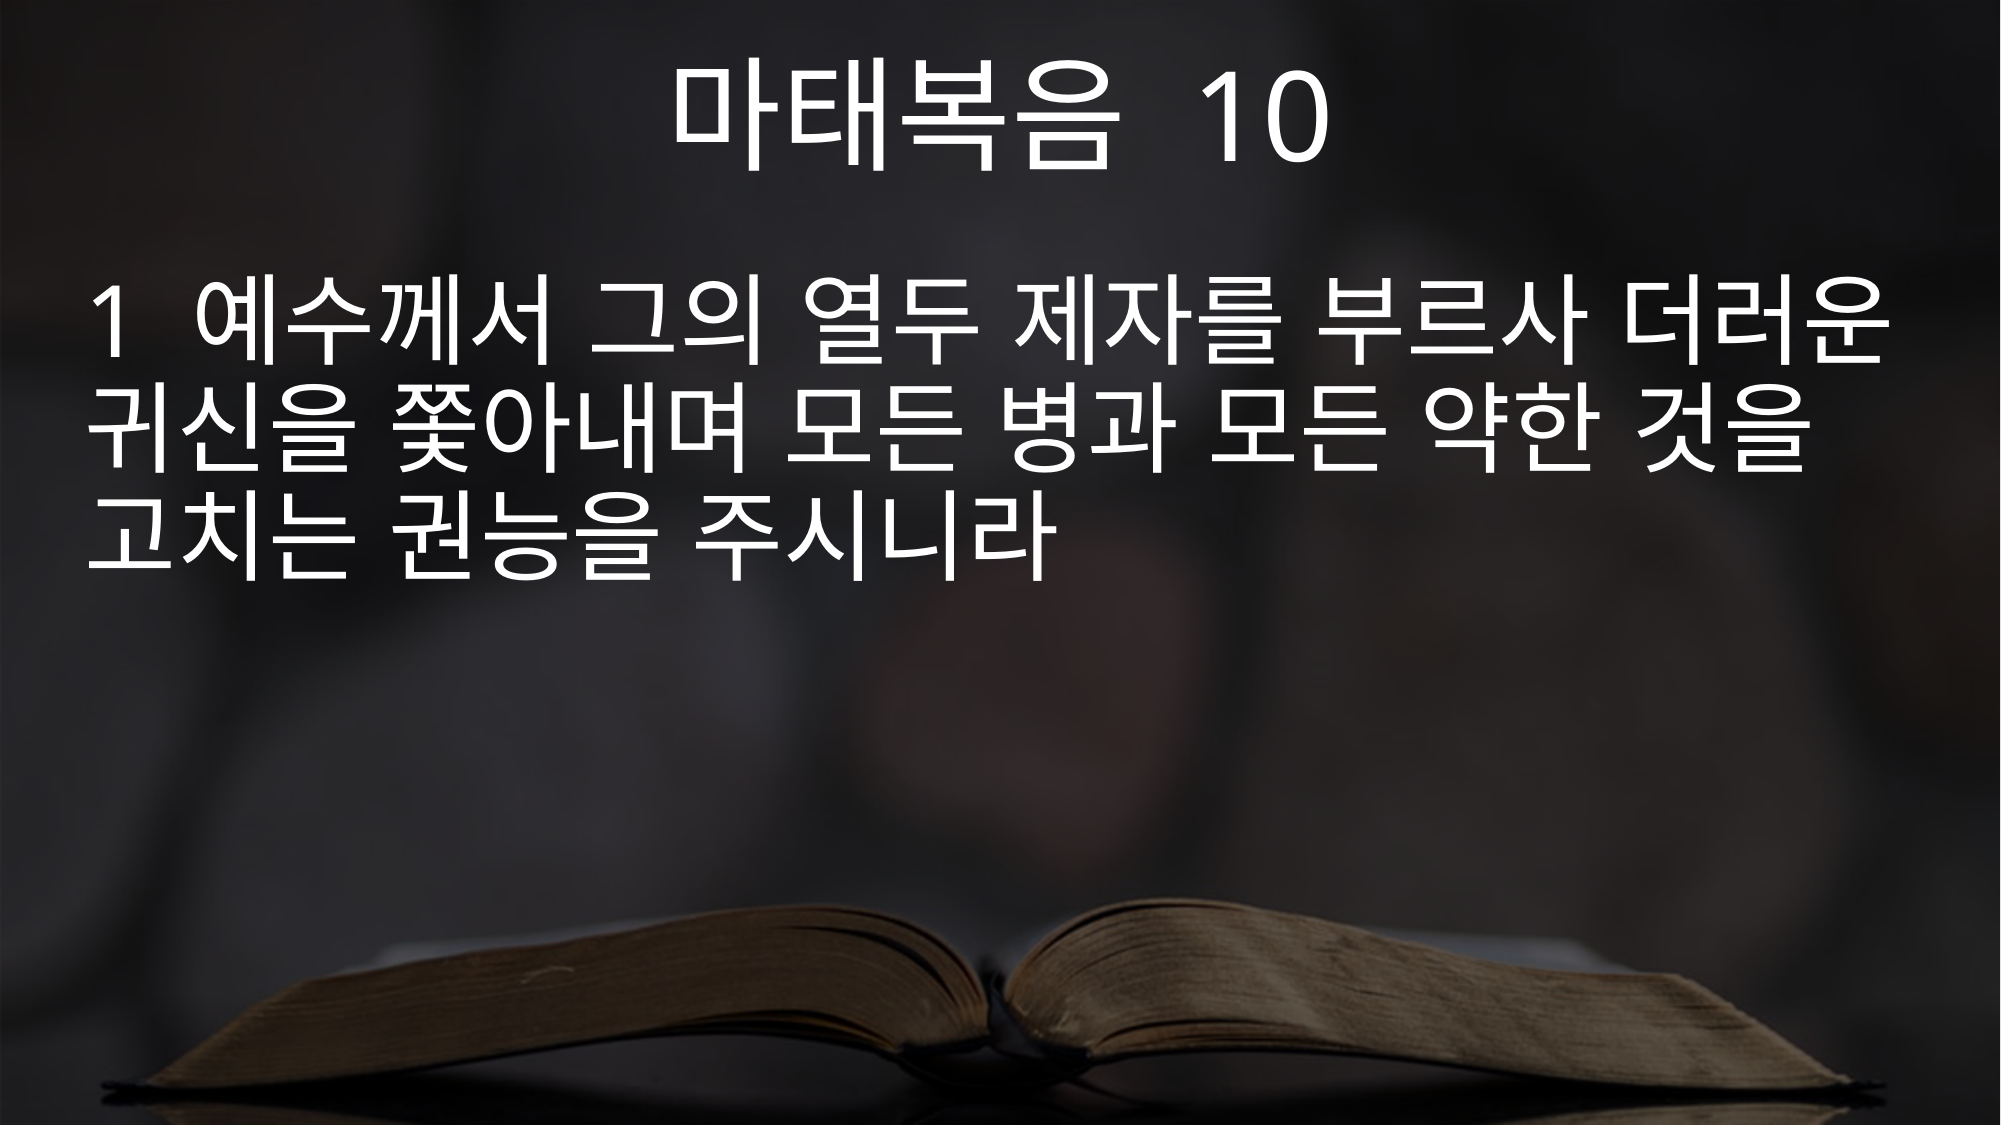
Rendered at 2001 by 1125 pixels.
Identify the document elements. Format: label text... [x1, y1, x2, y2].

footer 마태복음 10 [0, 32, 2000, 192]
picture [0, 0, 2001, 1125]
list 1 예수께서 그의 열두 제자를 부르사 더러운 귀신을 쫓아내며 모든 병과 모든 약한 것을 고치는 권능을 주시니라 [69, 263, 1953, 423]
